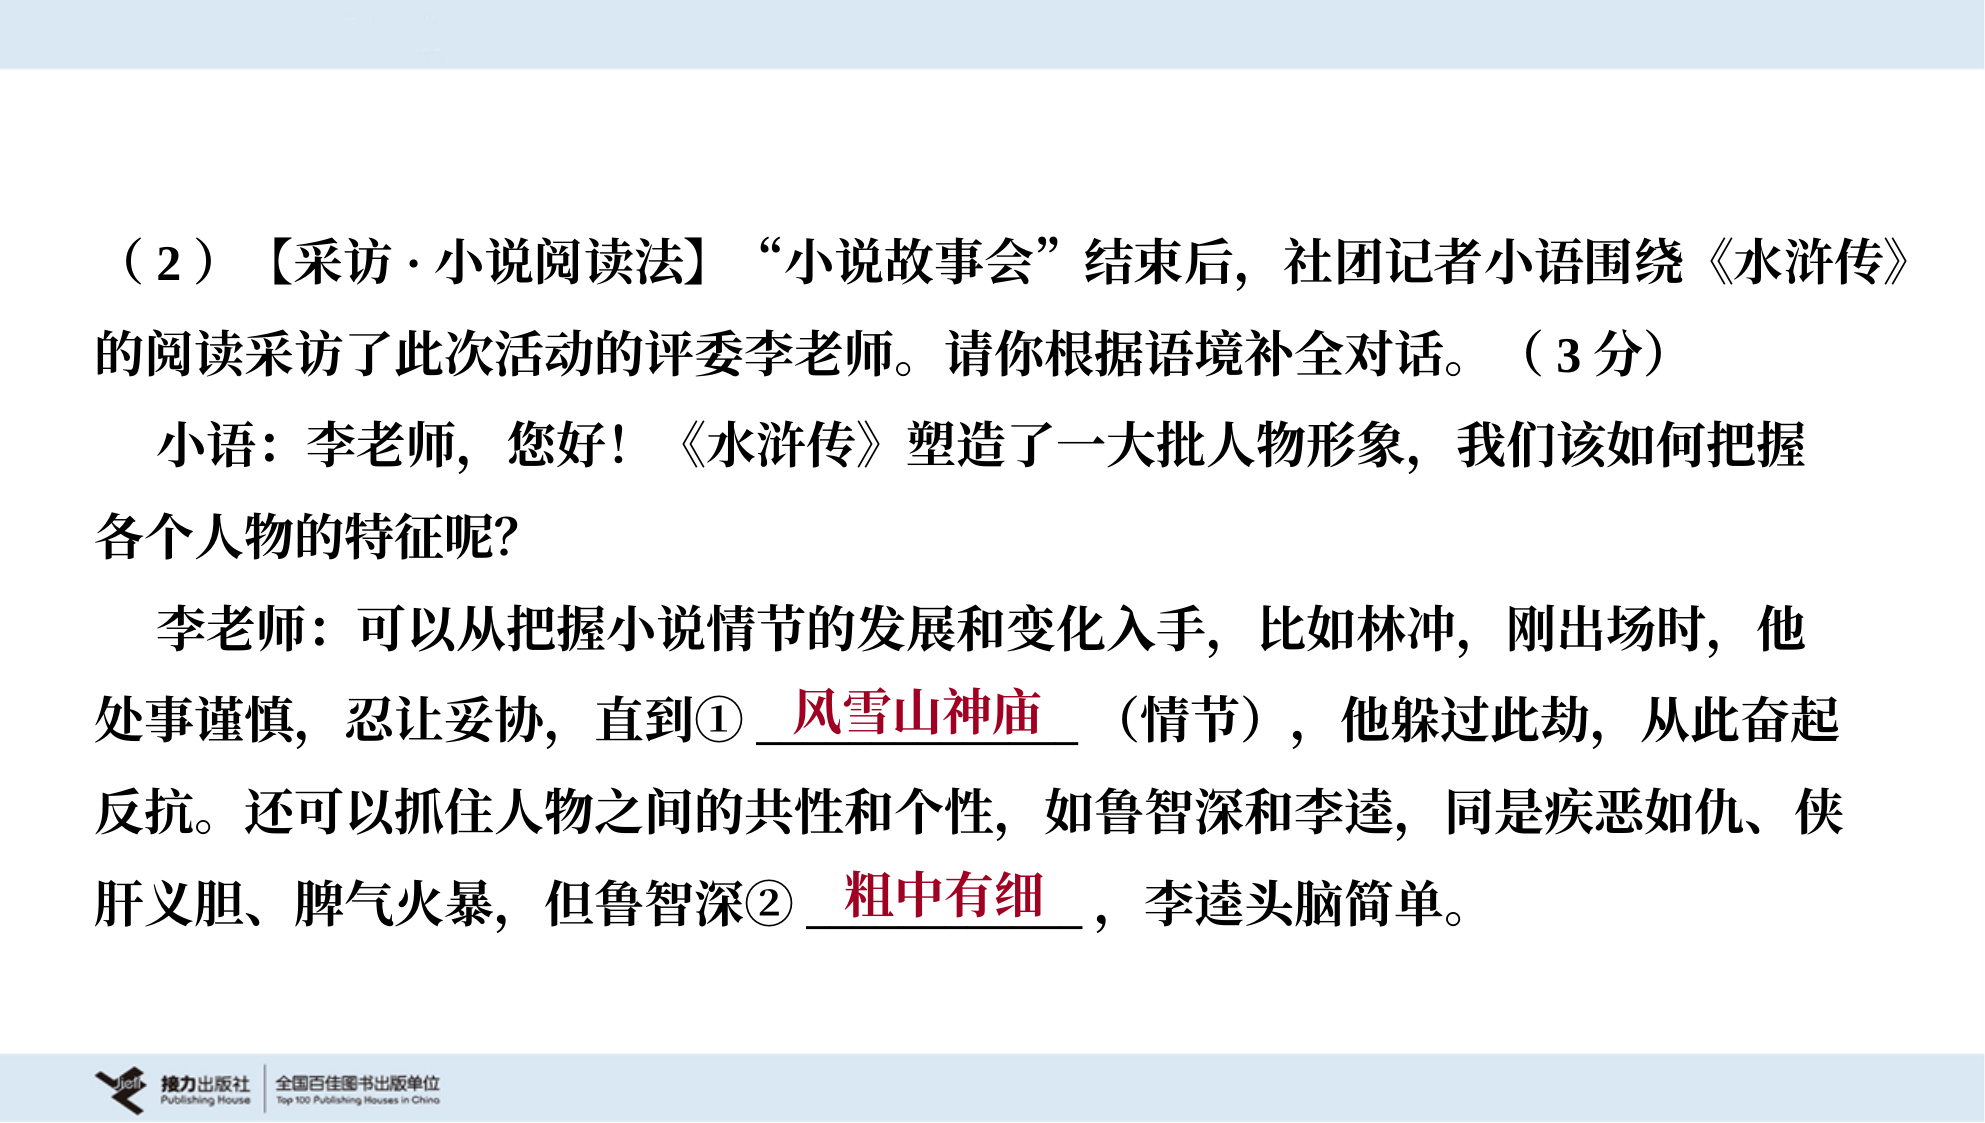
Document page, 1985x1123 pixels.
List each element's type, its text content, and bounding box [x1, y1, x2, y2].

text_box 粗中有细 [800, 835, 1089, 924]
picture [0, 0, 1985, 1122]
text_box 风雪山神庙 [748, 652, 1087, 741]
text_box （2）【采访·小说阅读法】“小说故事会”结束后，社团记者小语围绕《水浒传》 的阅读采访了此次活动的评委李老师。请你根据语境补全对话。（3分） 小语：李老师，您好！《水浒传》塑造了一大批人物形象，我们该如何把握 各个人物的特征呢？ 李老师：可以从把握小说情节的发展和变化入手，比如林冲，刚出场时，他 处事谨慎，忍让妥协，直到①______________（情节），他躲过此劫，从此奋起 反抗。还可以抓住人物之间的共性和个性，如鲁智深和李逵，同是疾恶如仇、侠 肝义胆、脾气火暴，但鲁智深②____________，李逵头脑简单。 [94, 198, 1892, 933]
